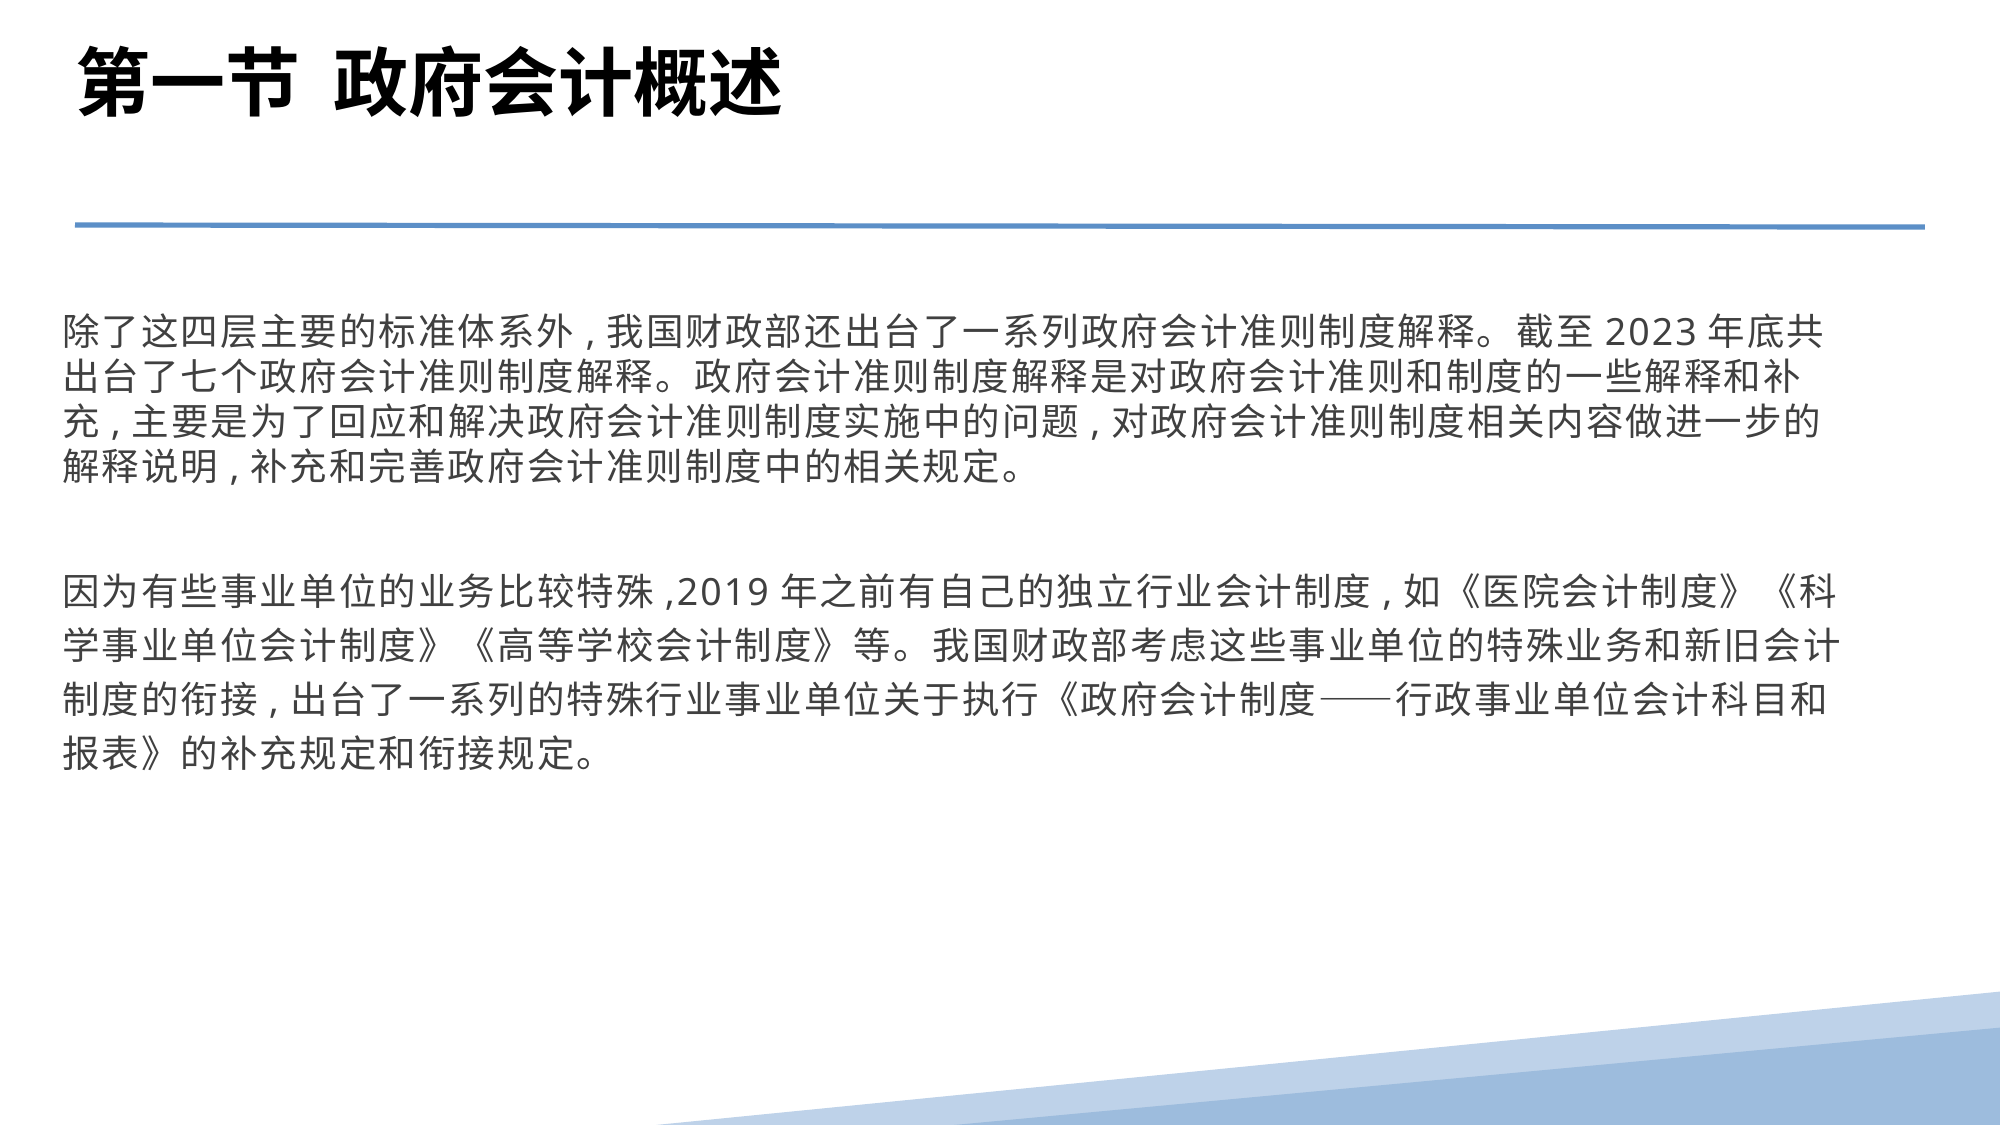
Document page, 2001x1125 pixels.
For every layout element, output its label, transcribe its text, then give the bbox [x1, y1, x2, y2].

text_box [74, 224, 1925, 228]
text_box 除了这四层主要的标准体系外,我国财政部还出台了一系列政府会计准则制度解释。截至2023年底共出台了七个政府会计准则制度解释。政府会计准则制度解释是对政府会计准则和制度的一些解释和补充,主要是为了回应和解决政府会计准则制度实施中的问题,对政府会计准则制度相关内容做进一步的解释说明,补充和完善政府会计准则制度中的相关规定。 因为有些事业单位的业务比较特殊,2019年之前有自己的独立行业会计制度,如《医院会计制度》《科学事业单位会计制度》《高等学校会计制度》等。我国财政部考虑这些事业单位的特殊业务和新旧会计制度的衔接,出台了一系列的特殊行业事业单位关于执行《政府会计制度——行政事业单位会计科目和报表》的补充规定和衔接规定。 [51, 257, 1869, 1038]
text_box 第一节 政府会计概述 [75, 24, 1925, 125]
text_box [656, 991, 2000, 1125]
